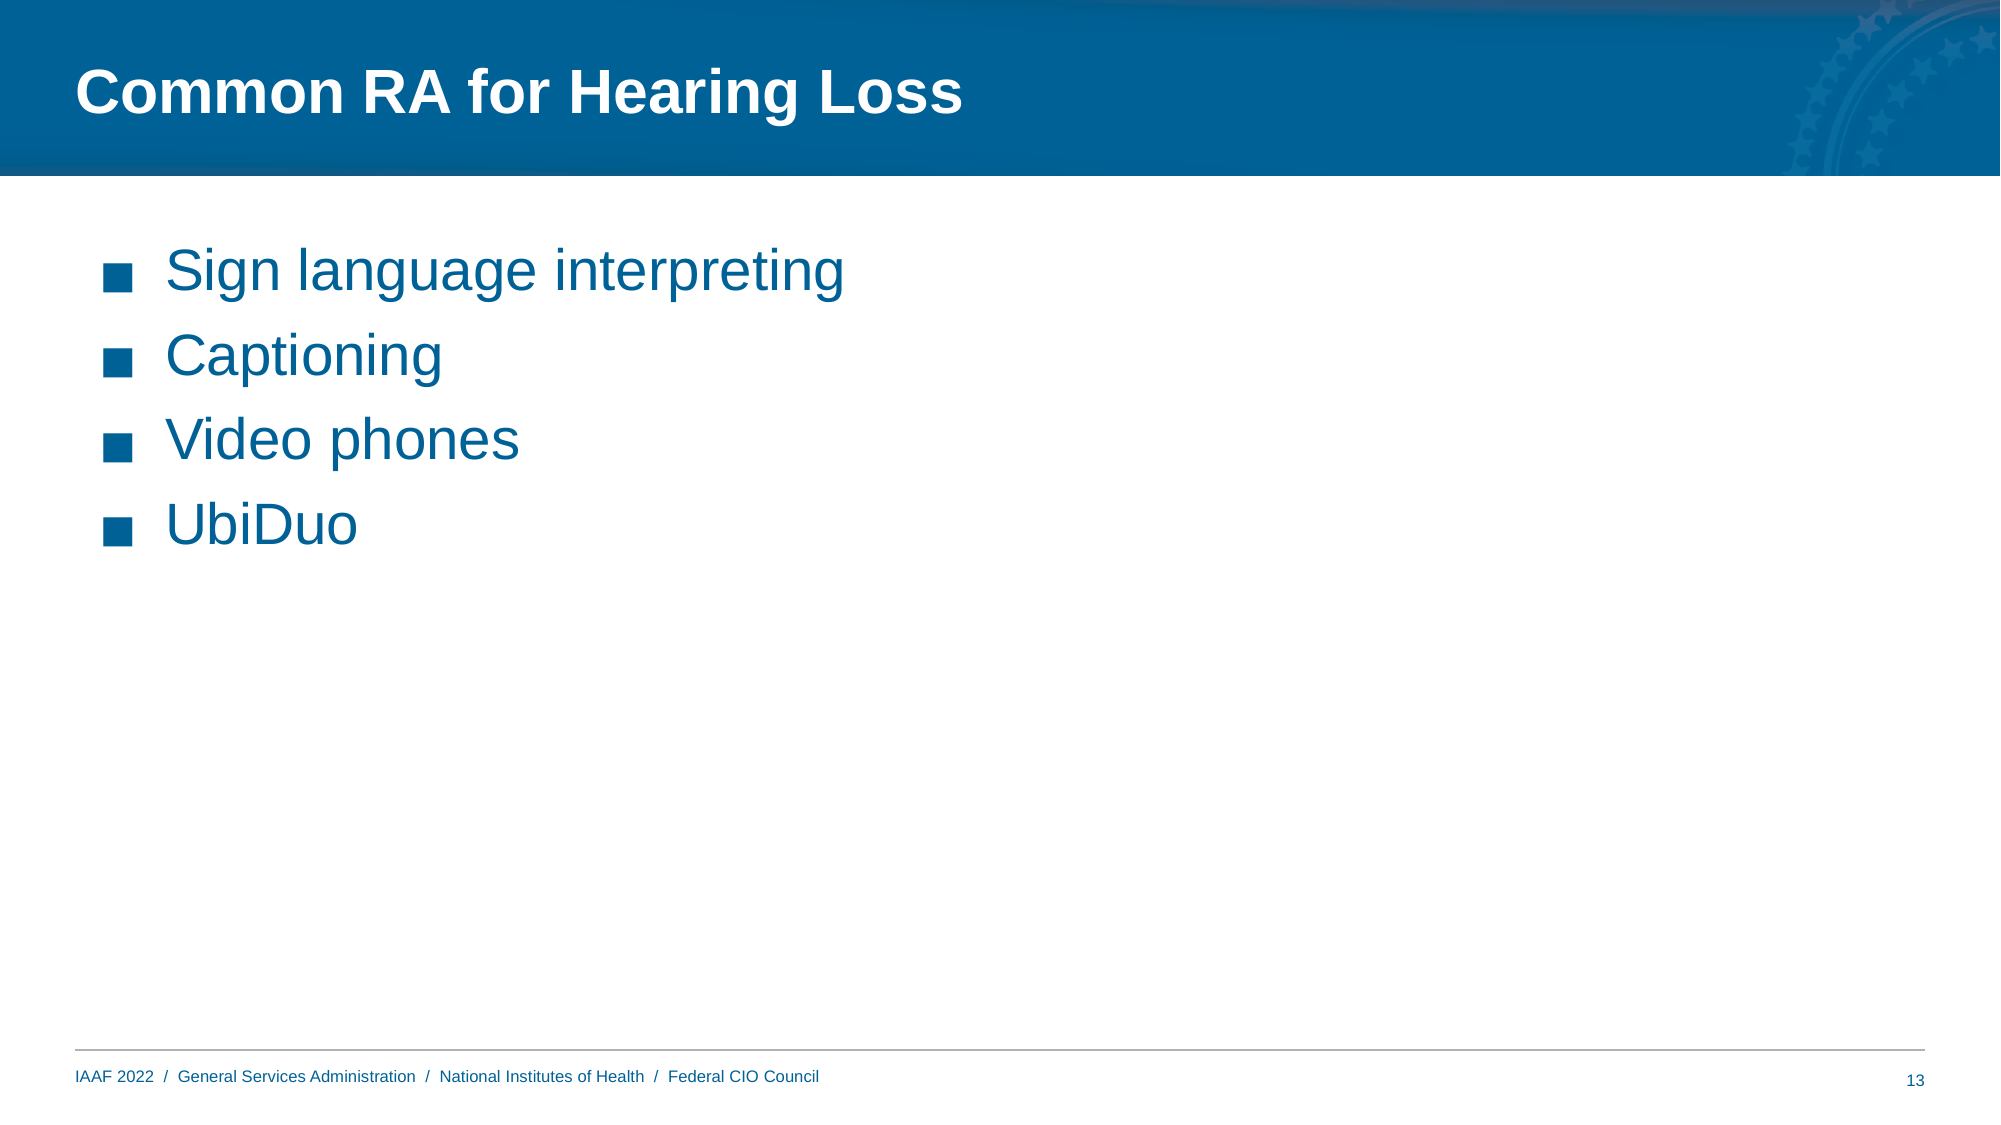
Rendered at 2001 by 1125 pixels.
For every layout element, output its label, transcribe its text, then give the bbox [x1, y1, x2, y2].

picture [0, 168, 666, 176]
title Common RA for Hearing Loss [75, 52, 1800, 128]
list Sign language interpreting Captioning Video phones UbiDuo [75, 224, 1925, 1035]
picture [0, 0, 2000, 176]
slide_number 13 [1880, 1065, 1925, 1095]
